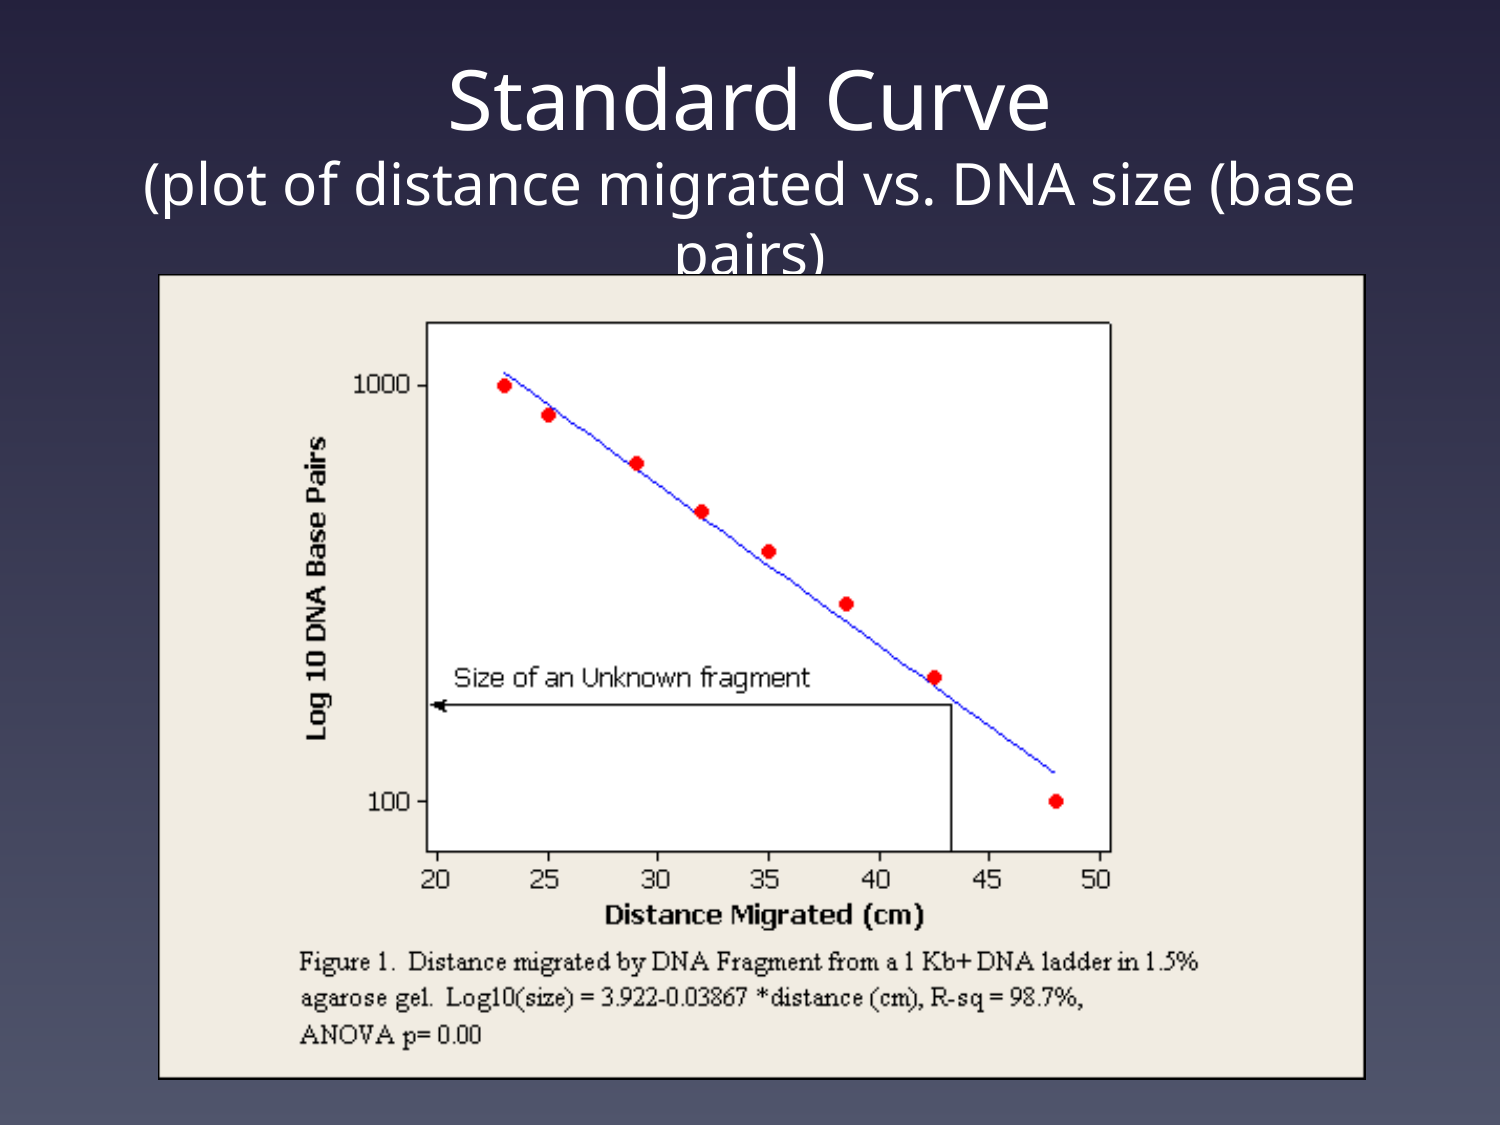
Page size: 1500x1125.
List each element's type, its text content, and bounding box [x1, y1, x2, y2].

picture [158, 274, 1367, 1081]
title Standard Curve (plot of distance migrated vs. DNA size (base pairs) [75, 39, 1425, 227]
